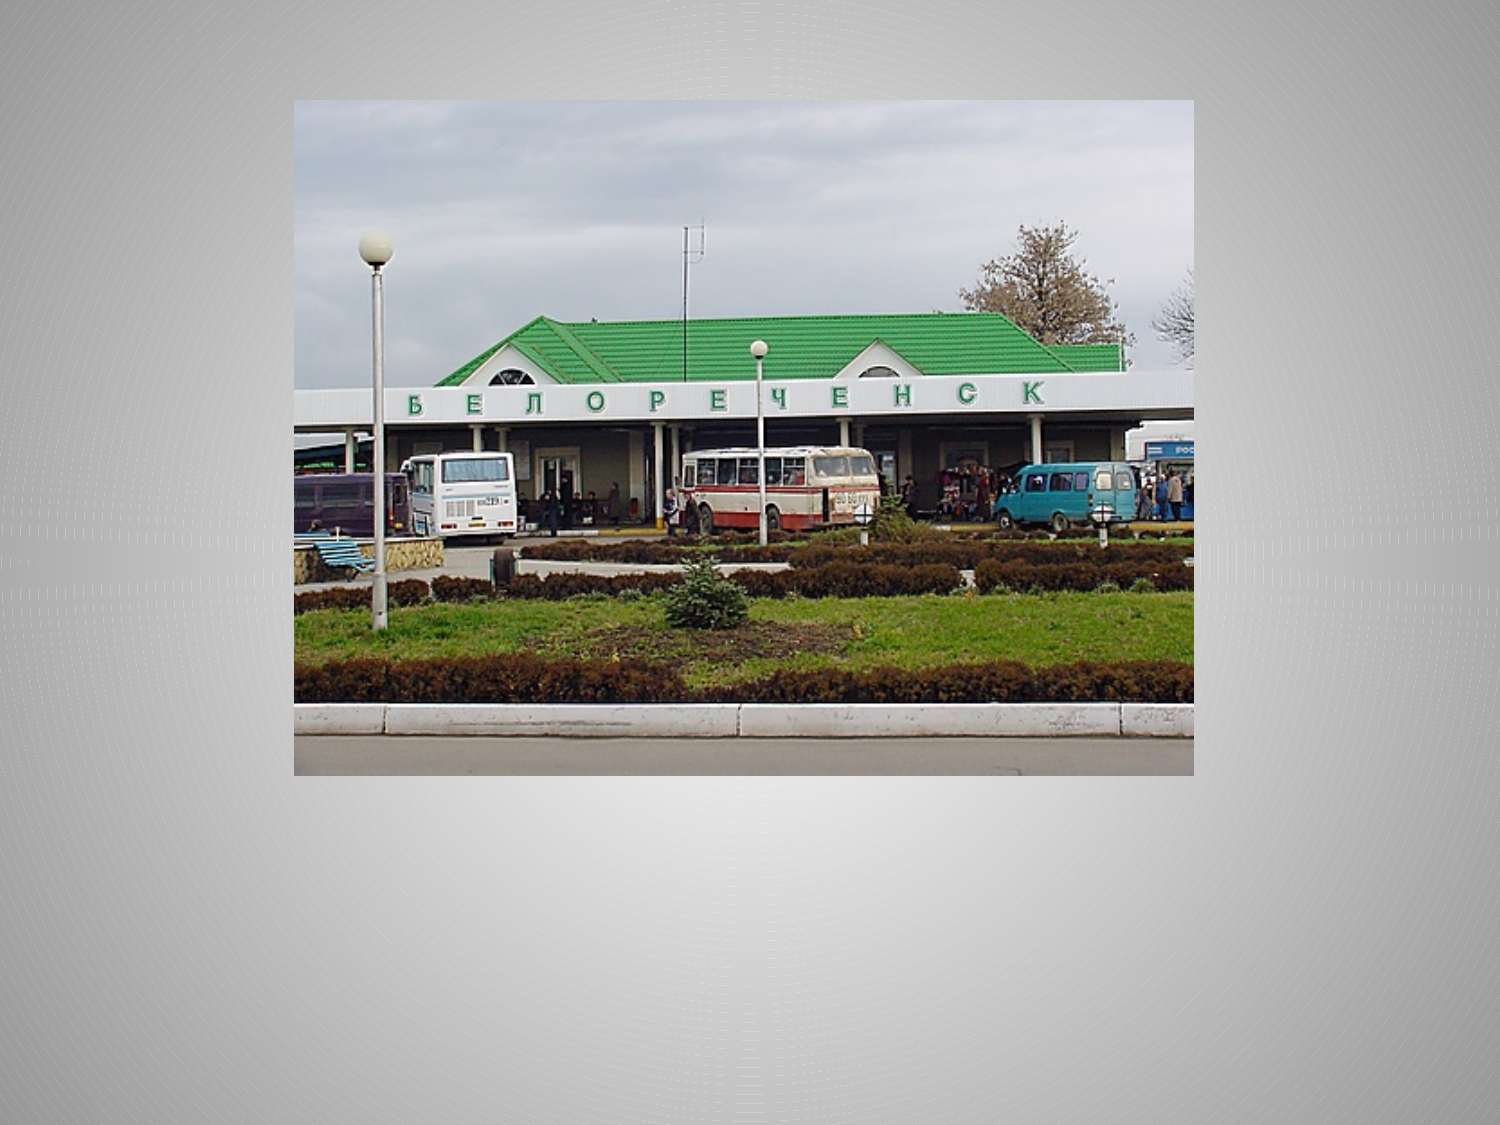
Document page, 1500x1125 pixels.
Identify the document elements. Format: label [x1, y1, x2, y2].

picture [293, 100, 1195, 776]
